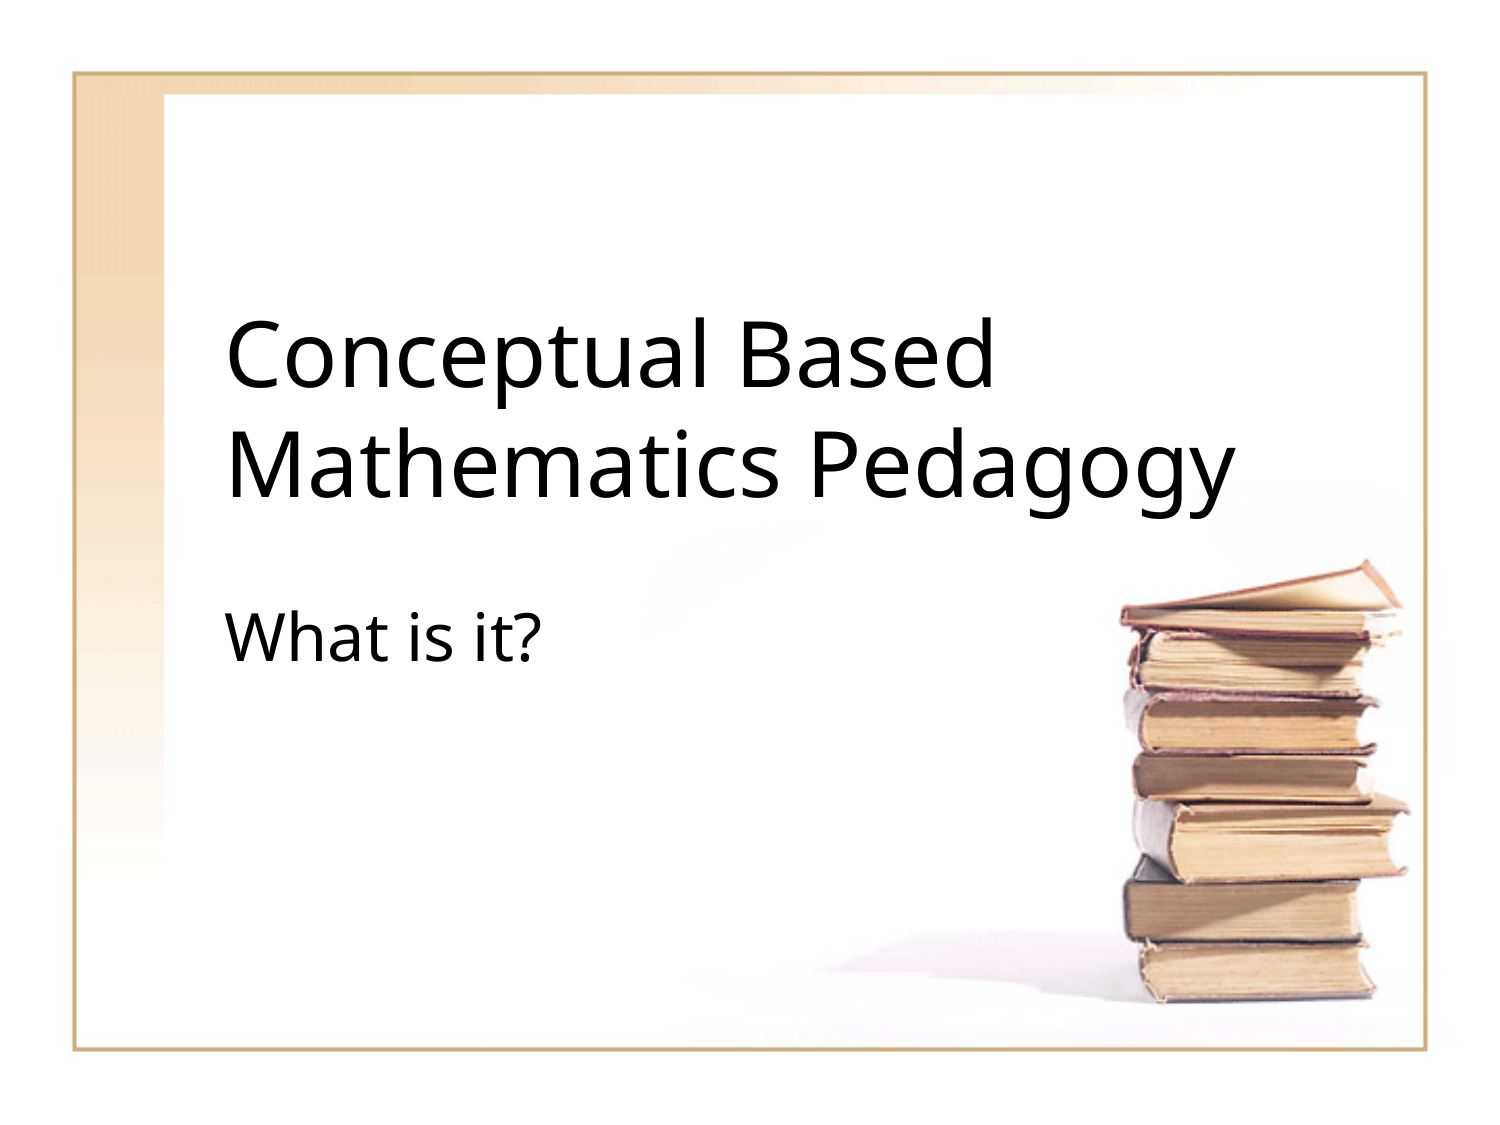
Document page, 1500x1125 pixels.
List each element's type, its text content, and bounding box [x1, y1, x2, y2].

title Conceptual Based Mathematics Pedagogy [209, 262, 1373, 550]
subtitle What is it? [209, 587, 1073, 713]
picture [0, 0, 1500, 1125]
